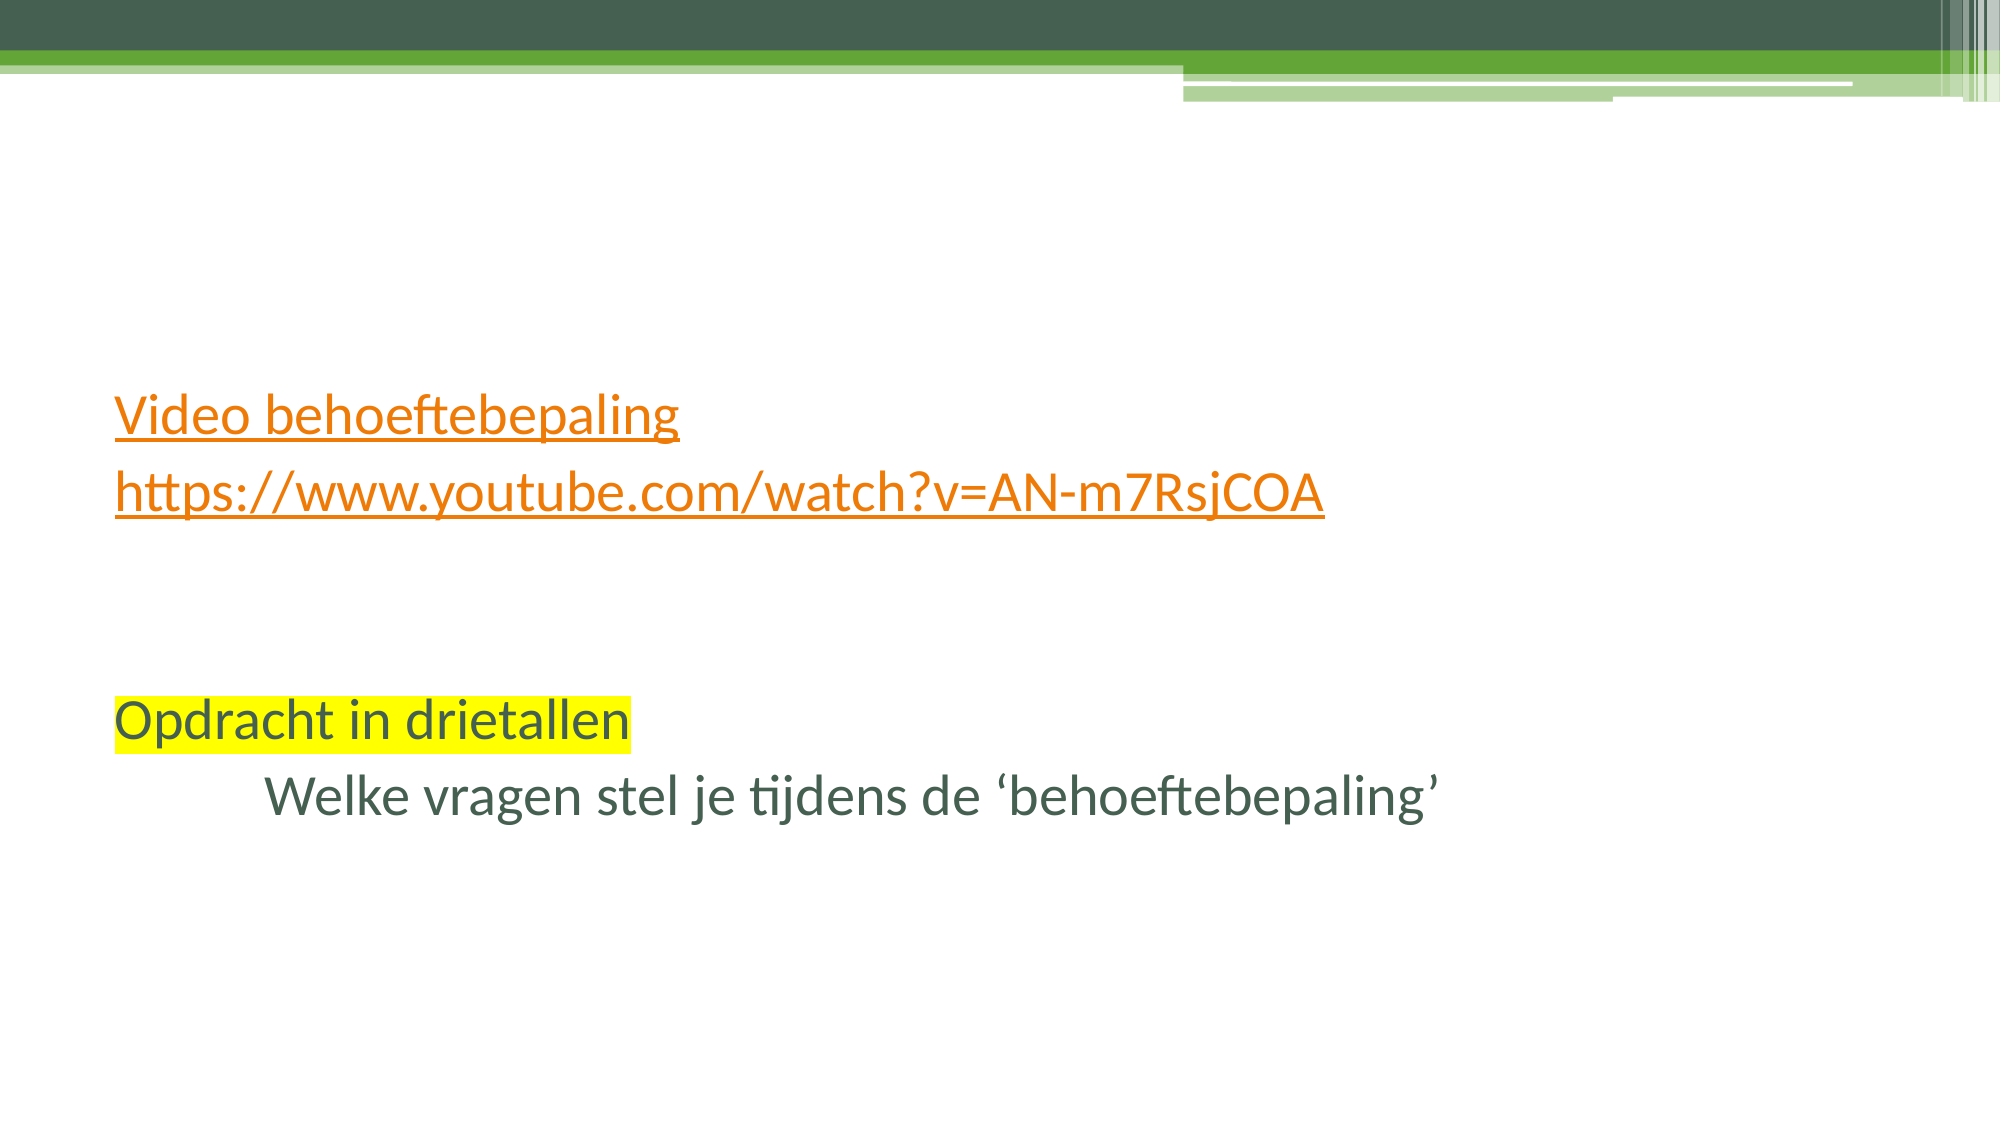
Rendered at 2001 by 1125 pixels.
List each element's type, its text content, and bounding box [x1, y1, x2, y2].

list Video behoeftebepaling https://www.youtube.com/watch?v=AN-m7RsjCOA Opdracht in drietallen Welke vragen stel je tijdens de ‘behoeftebepaling’ [99, 368, 1900, 1079]
